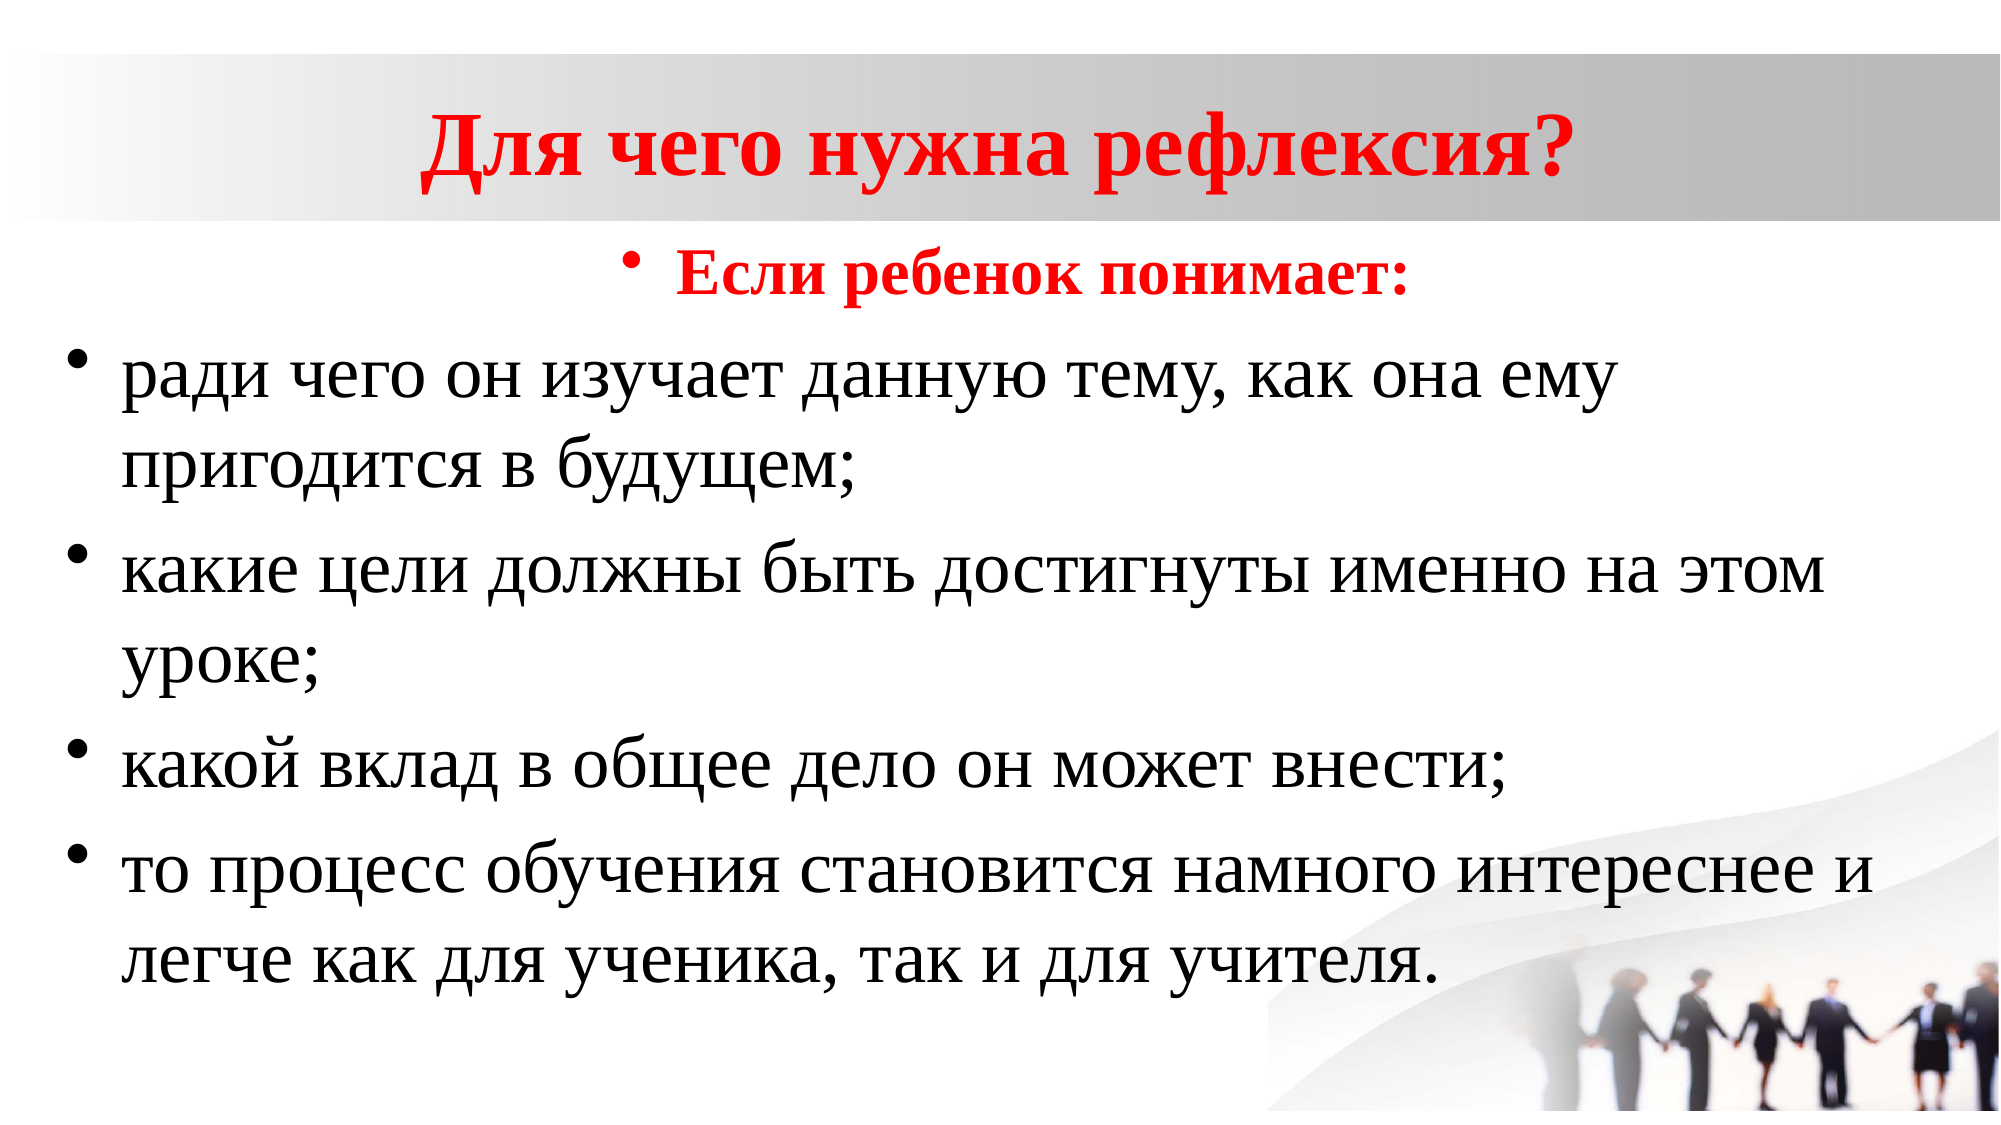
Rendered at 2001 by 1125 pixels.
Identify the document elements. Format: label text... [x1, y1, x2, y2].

list Если ребенок понимает: ради чего он изучает данную тему, как она ему пригодится в будущем; какие цели должны быть достигнуты именно на этом уроке; какой вклад в общее дело он может внести; то процесс обучения становится намного интереснее и легче как для ученика, так и для учителя. [50, 220, 1983, 1026]
picture [1268, 728, 1999, 1111]
title Для чего нужна рефлексия? [99, 44, 1901, 220]
